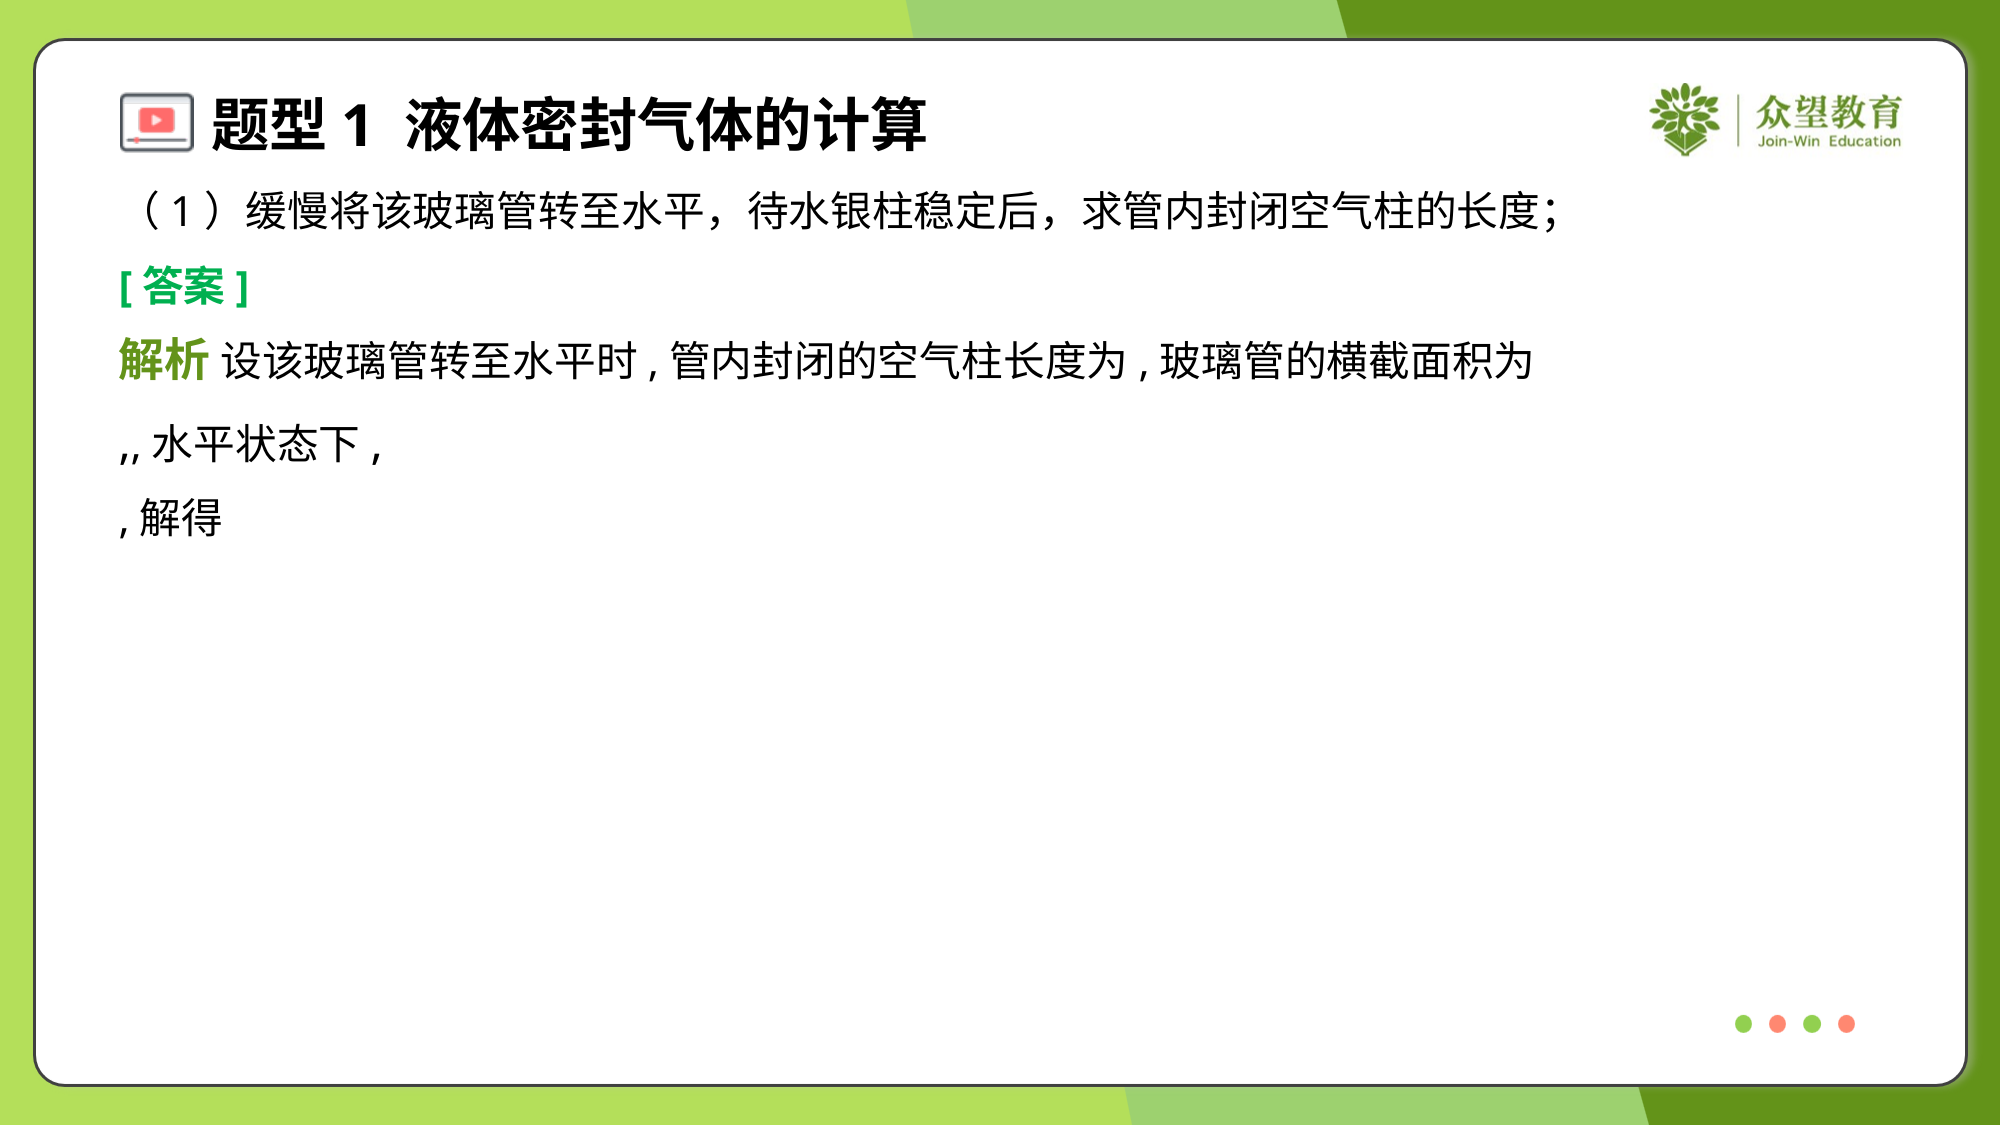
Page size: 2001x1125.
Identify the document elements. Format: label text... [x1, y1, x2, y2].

picture [0, 0, 2000, 1125]
text_box （1）缓慢将该玻璃管转至水平，待水银柱稳定后，求管内封闭空气柱的长度； [118, 159, 1883, 227]
